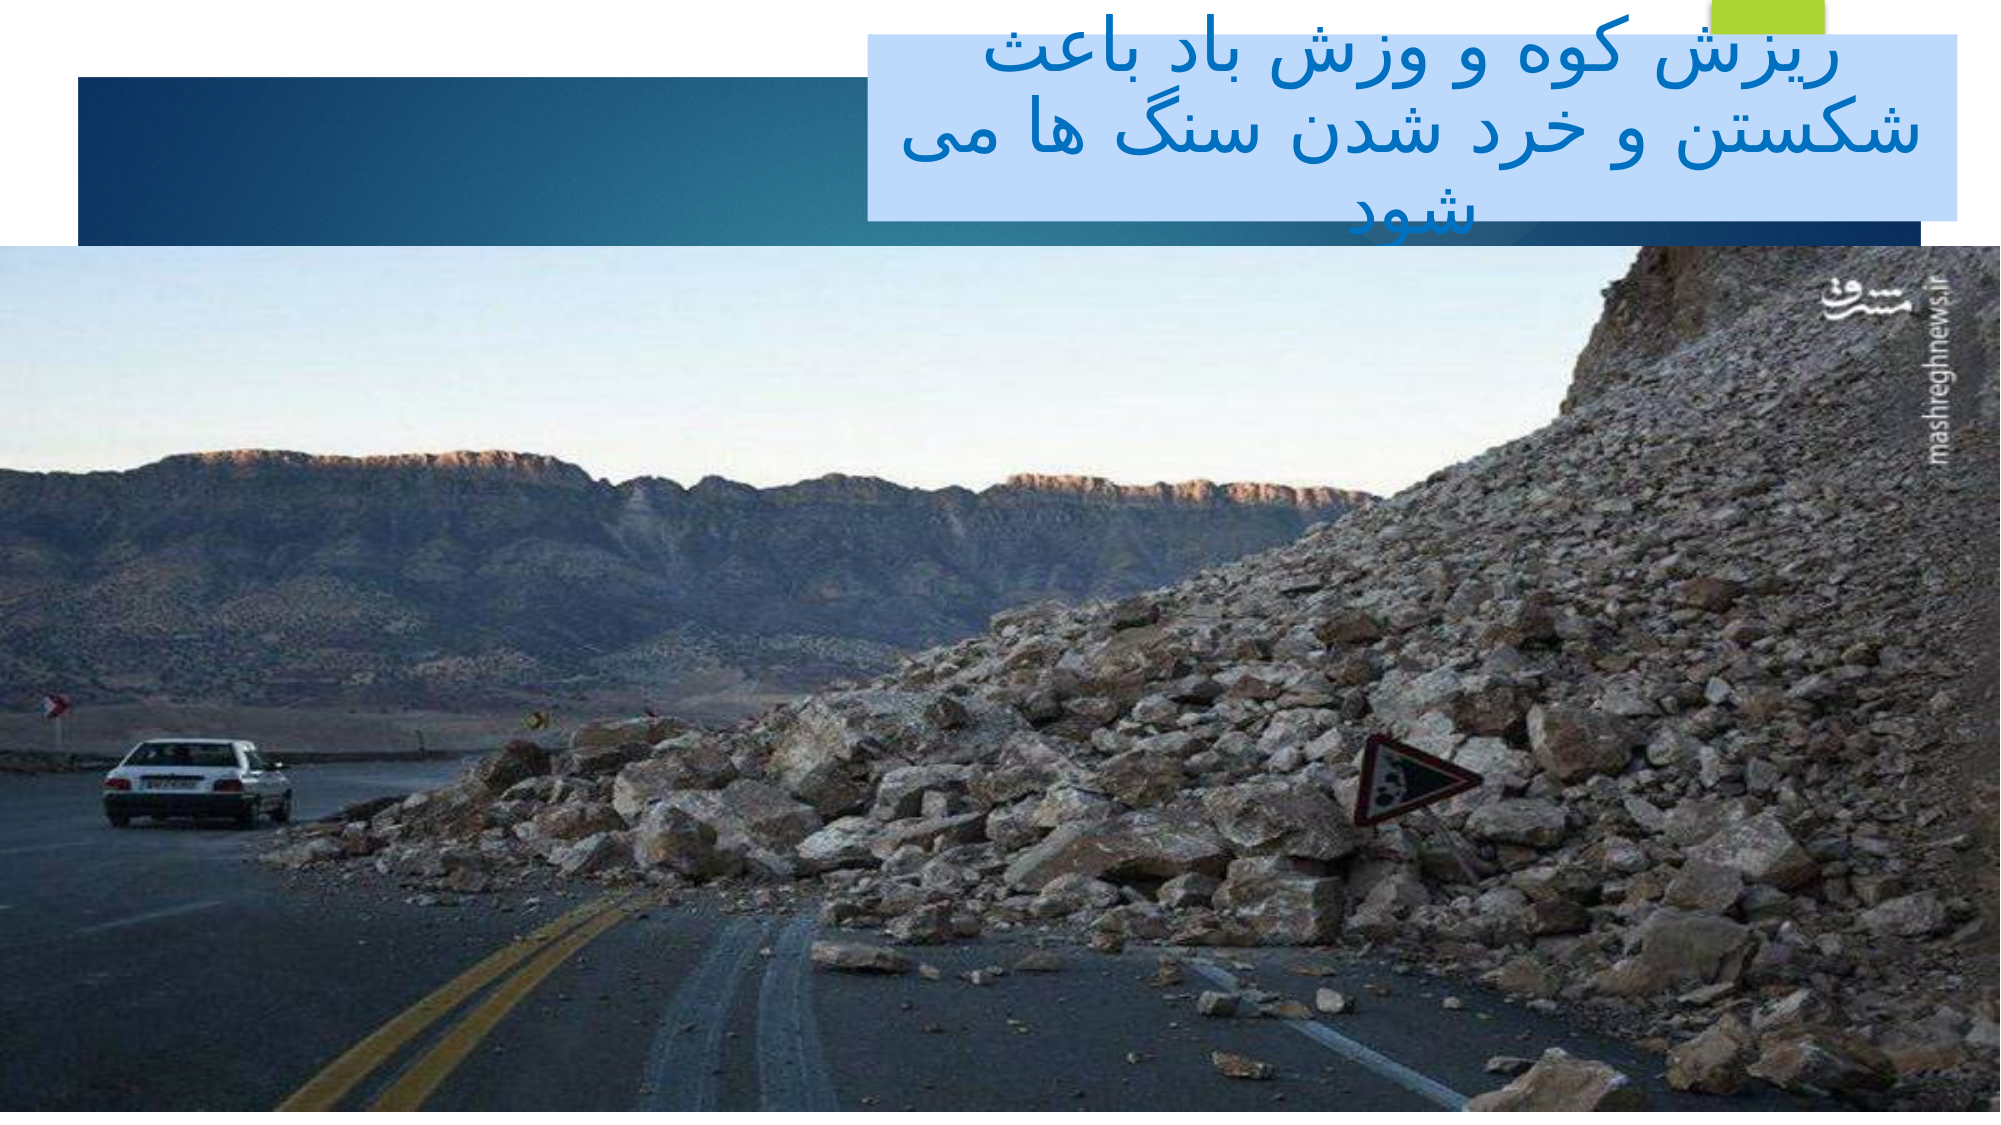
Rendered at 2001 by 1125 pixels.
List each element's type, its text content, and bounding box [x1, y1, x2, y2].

picture [0, 246, 2000, 1112]
text_box ریزش کوه و وزش باد باعث شکستن و خرد شدن سنگ ها می شود [867, 34, 1958, 222]
